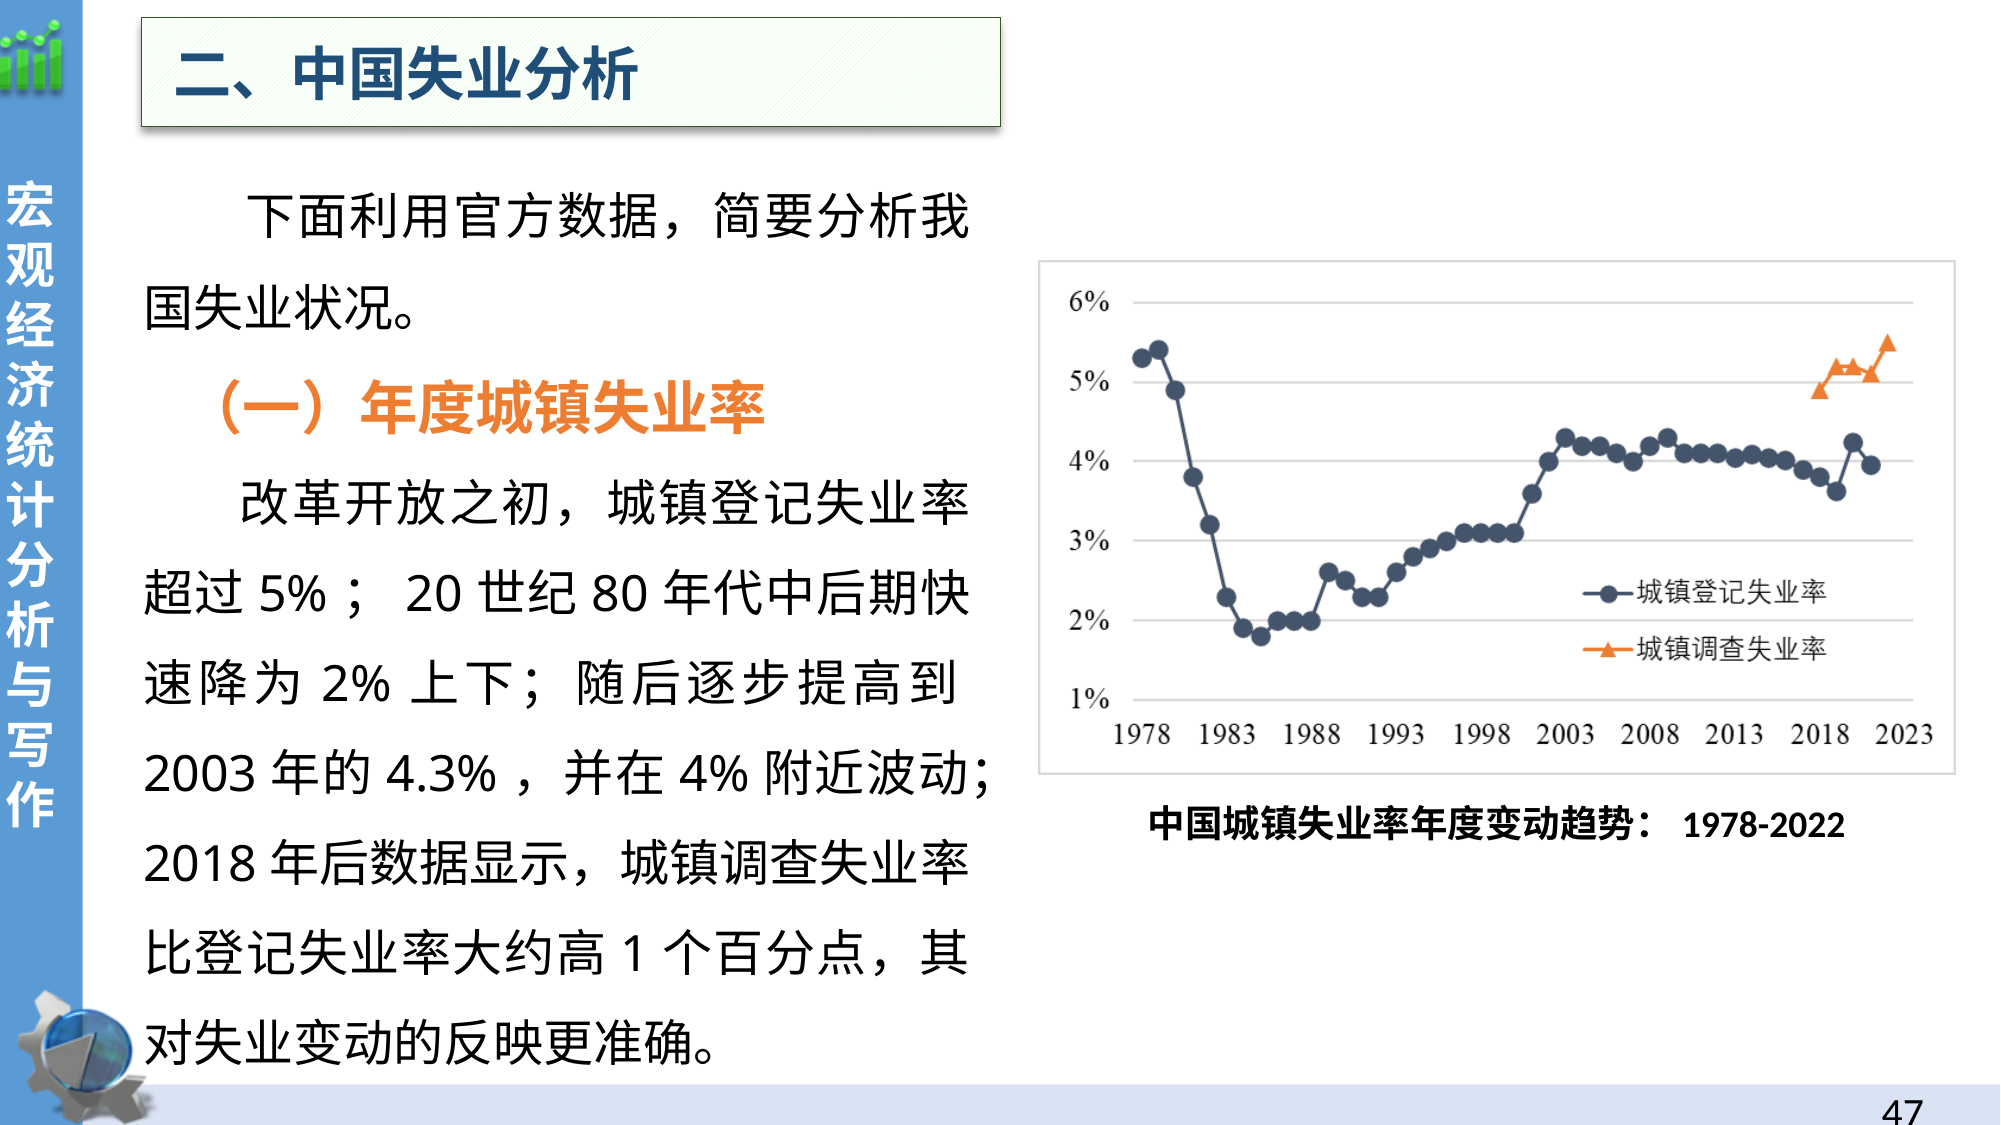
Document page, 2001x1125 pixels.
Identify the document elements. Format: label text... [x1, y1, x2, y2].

text_box [1786, 1085, 1940, 1125]
text_box [179, 238, 1843, 1025]
text_box 中国城镇失业率年度变动趋势：1978-2022 [1133, 792, 1867, 874]
text_box 下面利用官方数据，简要分析我国失业状况。 （一）年度城镇失业率 改革开放之初，城镇登记失业率超过5%；20世纪80年代中后期快速降为2%上下；随后逐步提高到2003年的4.3%，并在4%附近波动；2018年后数据显示，城镇调查失业率比登记失业率大约高1个百分点，其对失业变动的反映更准确。 [128, 133, 985, 1050]
text_box 二、中国失业分析 [141, 17, 1000, 127]
text_box [203, 730, 1867, 1025]
picture [0, 0, 2001, 1125]
